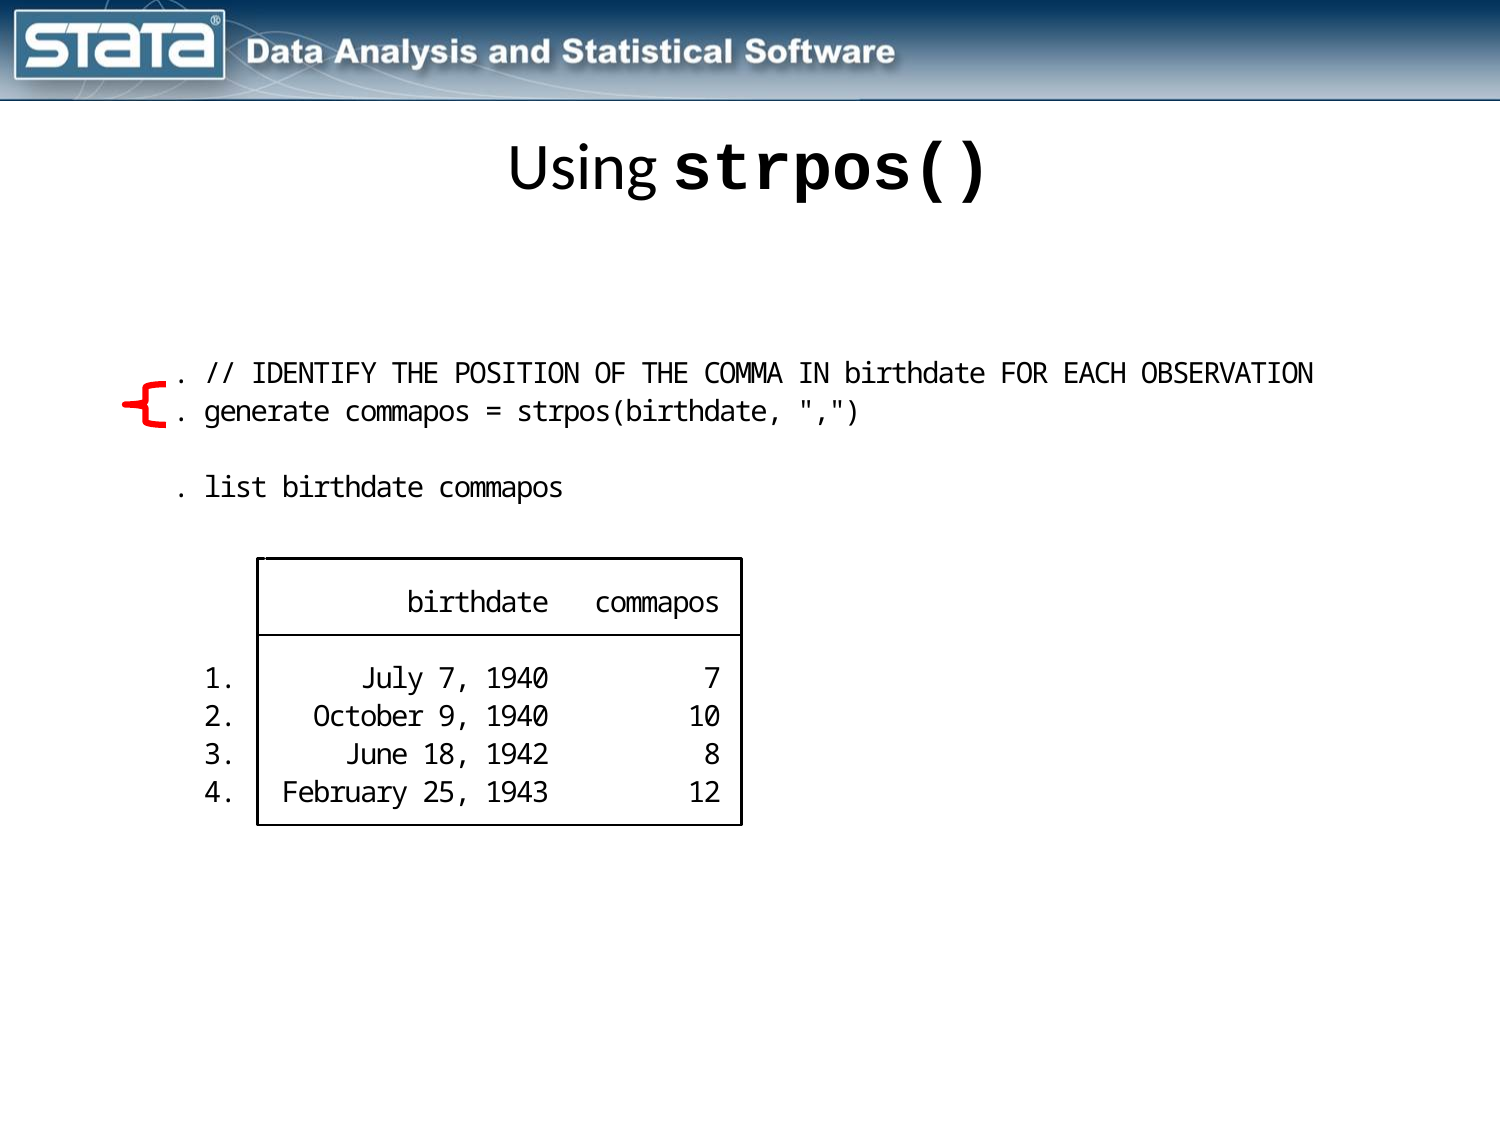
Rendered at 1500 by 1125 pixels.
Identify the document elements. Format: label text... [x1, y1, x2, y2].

title Using strpos() [0, 99, 1500, 225]
text_box [124, 383, 160, 426]
picture [0, 0, 1500, 99]
picture [165, 351, 1335, 848]
